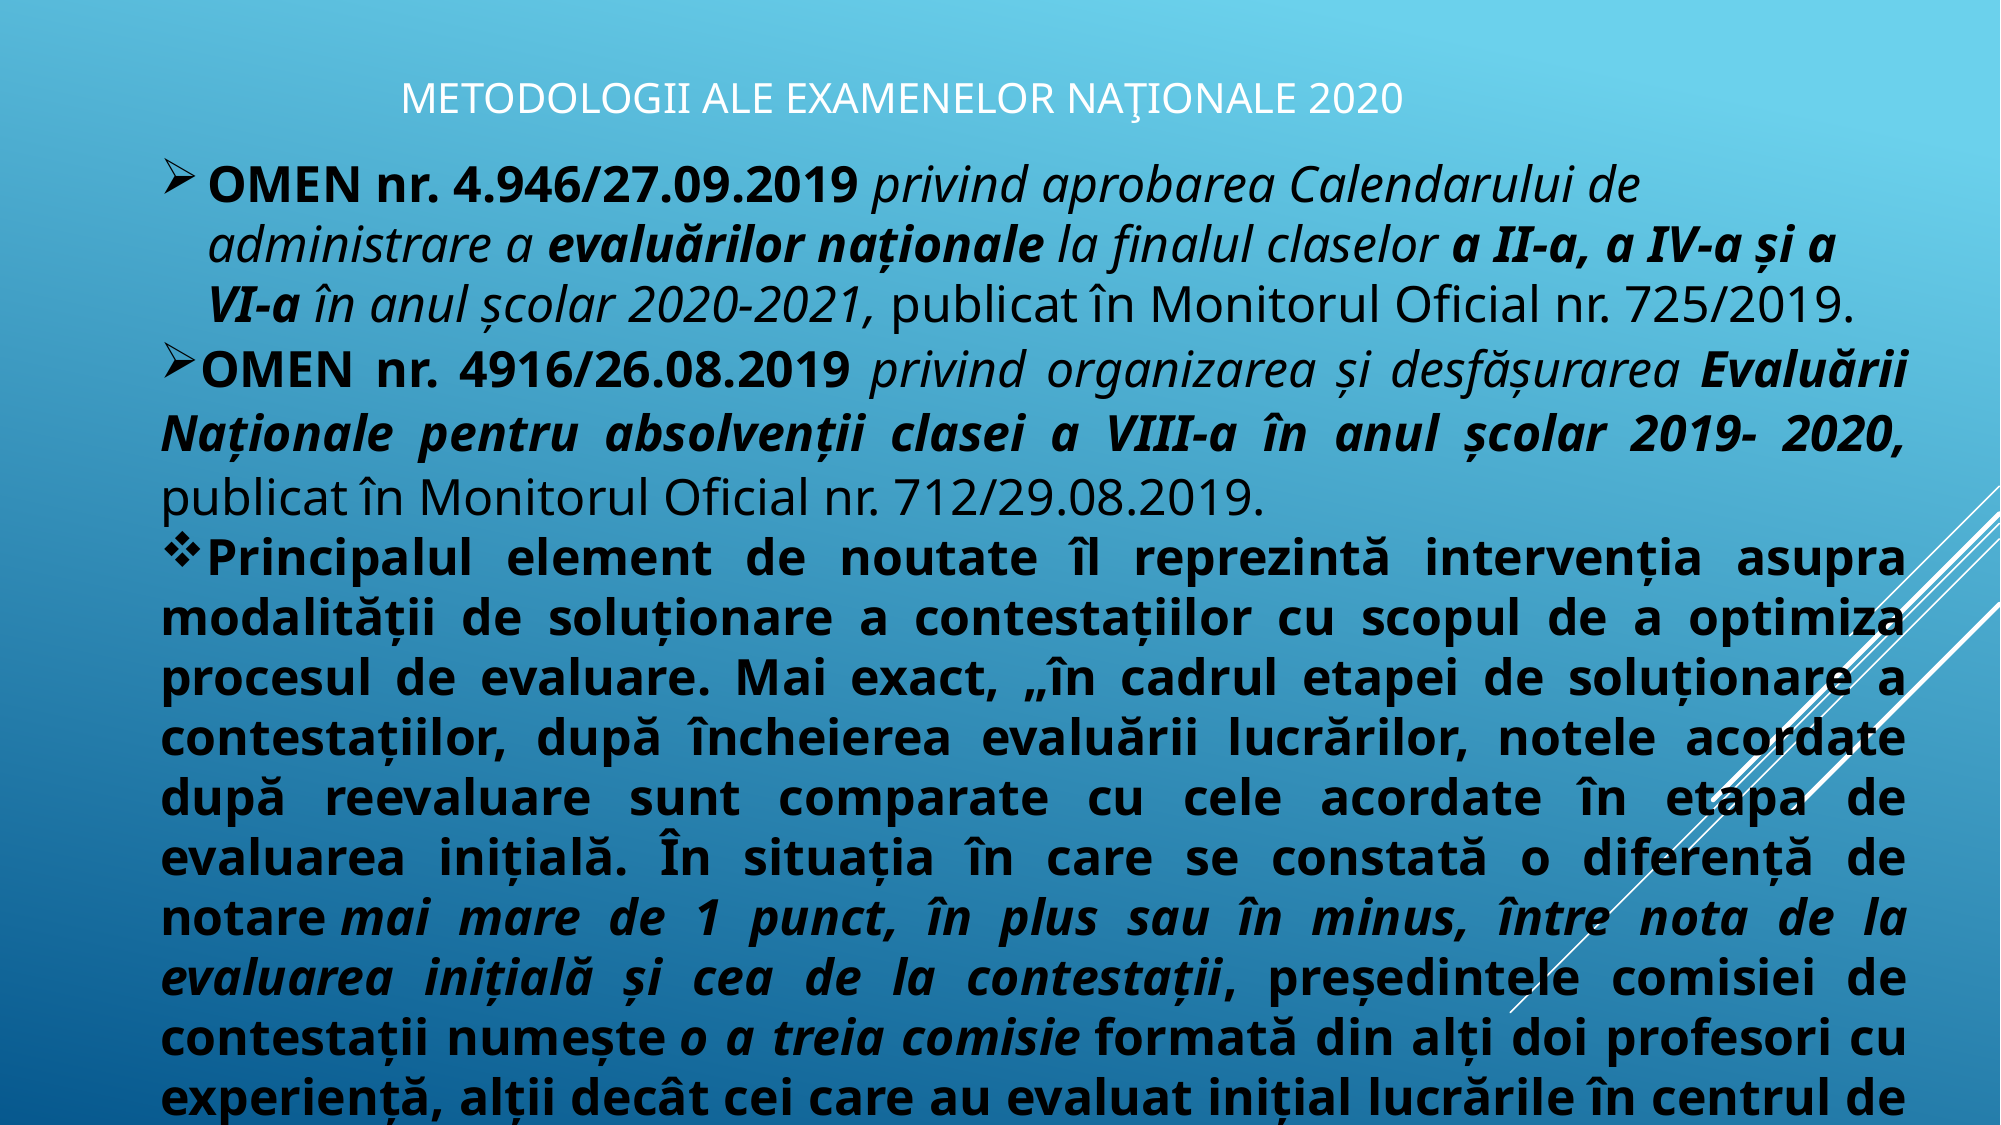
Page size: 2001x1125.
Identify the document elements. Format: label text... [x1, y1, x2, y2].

list METODOLOGII ALE EXAMENELOR NAŢIONALE 2020 [331, 40, 1618, 145]
text_box OMEN nr. 4.946/27.09.2019 privind aprobarea Calendarului de administrare a evaluărilor naționale la finalul claselor a II-a, a IV-a și a VI-a în anul școlar 2020-2021, publicat în Monitorul Oficial nr. 725/2019. OMEN nr. 4916/26.08.2019 privind organizarea și desfășurarea Evaluării Naționale pentru absolvenții clasei a VIII-a în anul școlar 2019- 2020, publicat în Monitorul Oficial nr. 712/29.08.2019. Principalul element de noutate îl reprezintă intervenția asupra modalității de soluționare a contestațiilor cu scopul de a optimiza procesul de evaluare. Mai exact, „în cadrul etapei de soluționare a contestațiilor, după încheierea evaluării lucrărilor, notele acordate după reevaluare sunt comparate cu cele acordate în etapa de evaluarea inițială. În situația în care se constată o diferență de notare mai mare de 1 punct, în plus sau în minus, între nota de la evaluarea inițială și cea de la contestații, președintele comisiei de contestații numește o a treia comisie formată din alți doi profesori cu experiență, alții decât cei care au evaluat inițial lucrările în centrul de contestații.” [145, 145, 1924, 1125]
